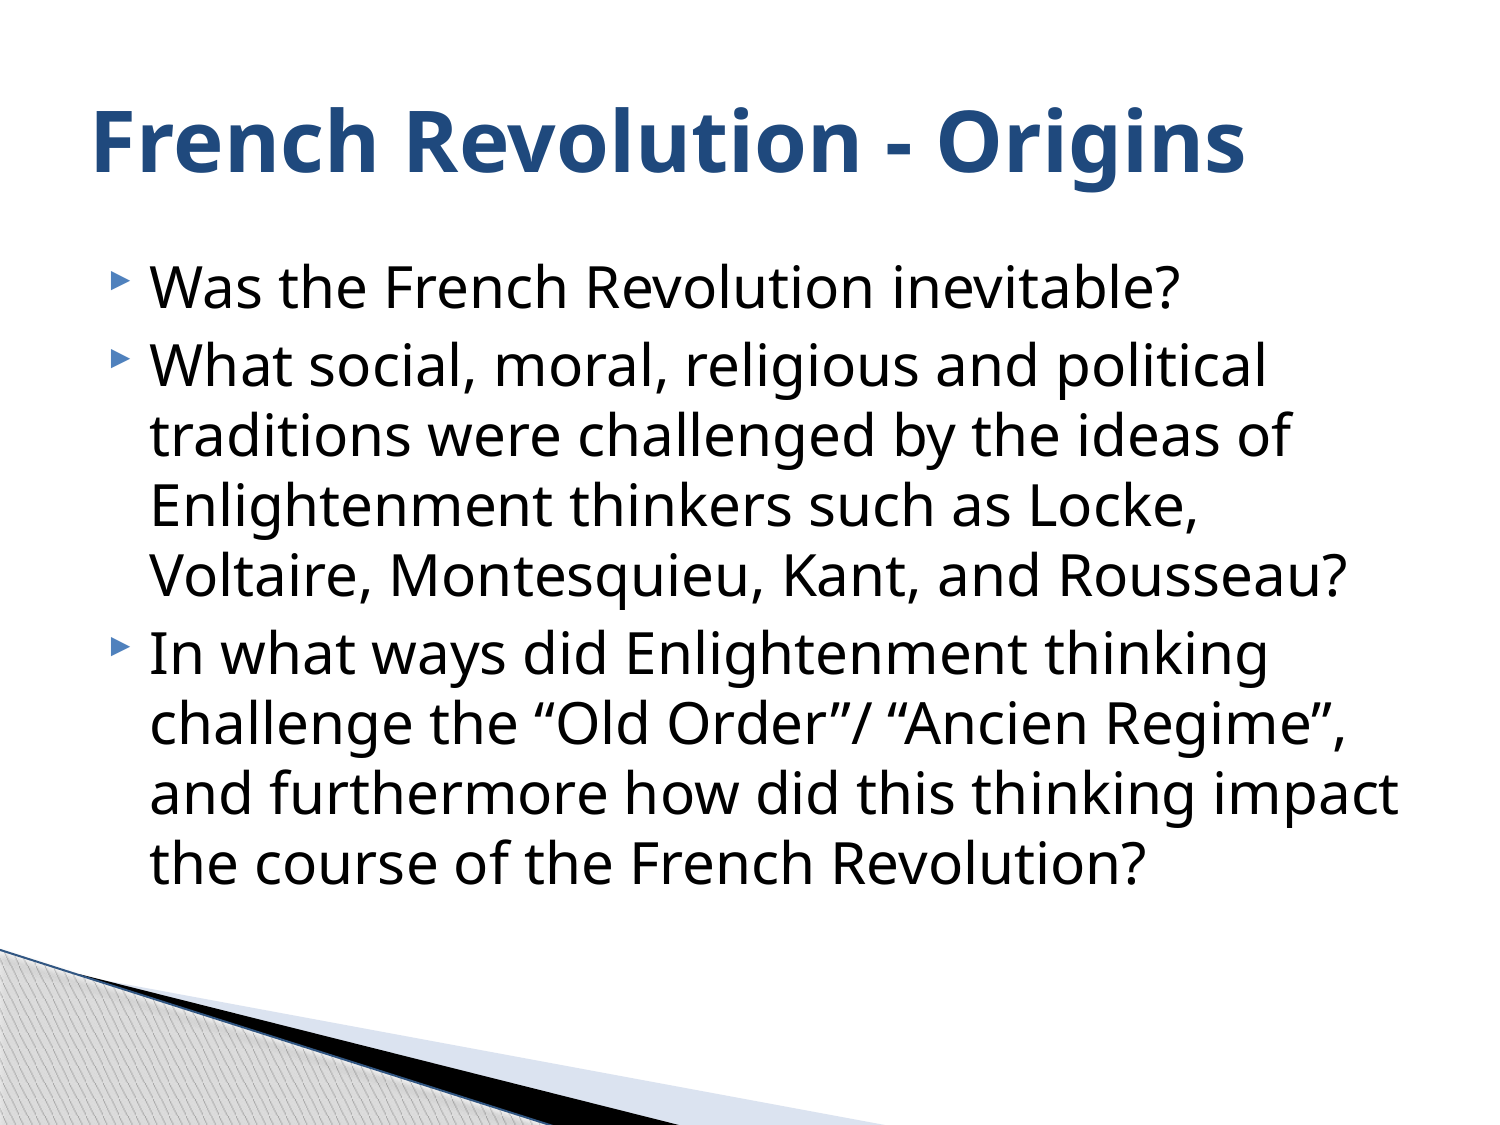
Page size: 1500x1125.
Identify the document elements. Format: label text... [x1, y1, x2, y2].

title French Revolution - Origins [75, 45, 1425, 233]
list Was the French Revolution inevitable? What social, moral, religious and political traditions were challenged by the ideas of Enlightenment thinkers such as Locke, Voltaire, Montesquieu, Kant, and Rousseau? In what ways did Enlightenment thinking challenge the “Old Order”/ “Ancien Regime”, and furthermore how did this thinking impact the course of the French Revolution? [75, 243, 1425, 986]
